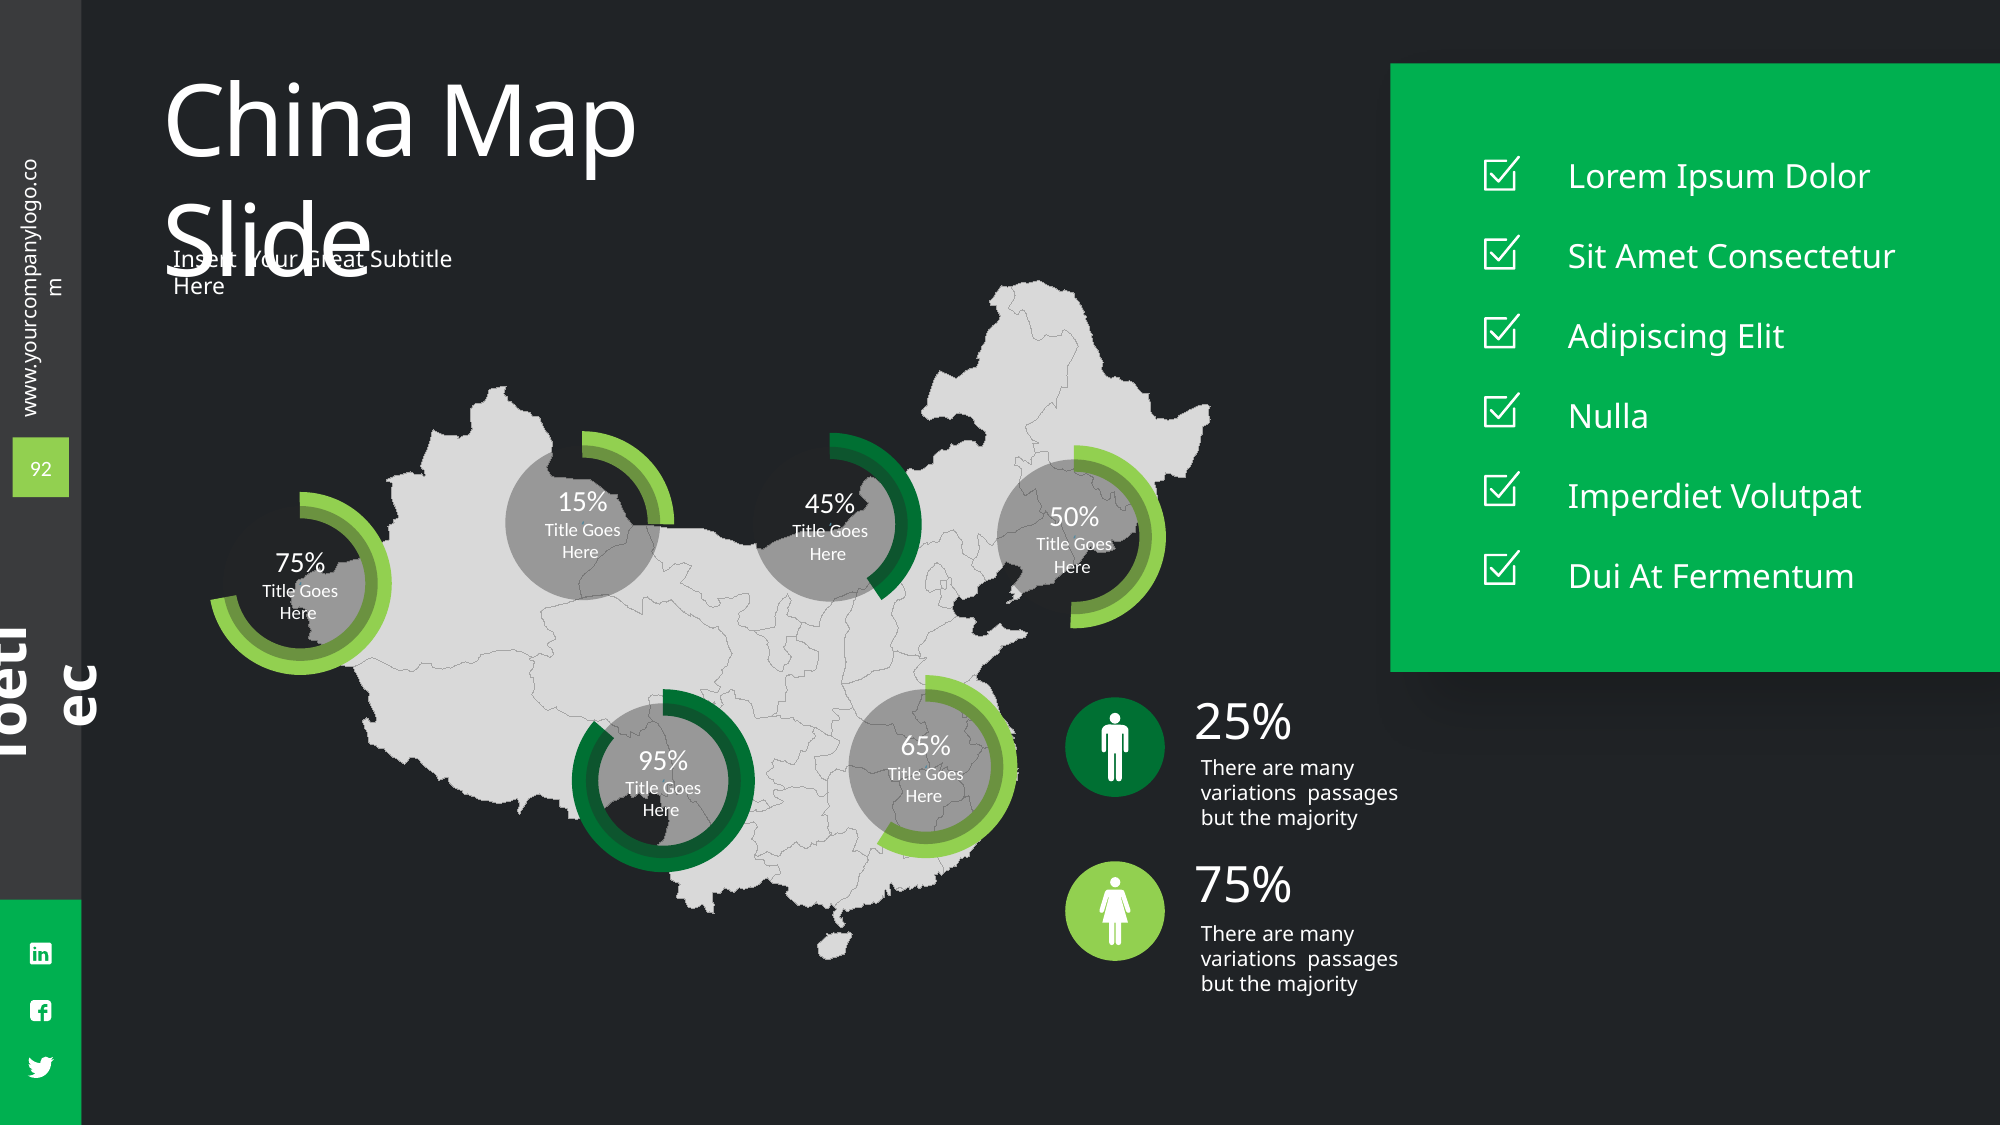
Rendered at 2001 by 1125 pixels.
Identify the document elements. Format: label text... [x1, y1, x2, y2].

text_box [1484, 471, 1520, 507]
text_box Lorem Ipsum Dolor Sit Amet Consectetur Adipiscing Elit Nulla Imperdiet Volutpat Dui At Fermentum [1553, 108, 1972, 603]
text_box [1389, 62, 2000, 673]
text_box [289, 280, 1210, 960]
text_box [1065, 697, 1165, 797]
text_box There are many variations passages but the majority [1200, 920, 1415, 996]
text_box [1065, 861, 1165, 961]
text_box China Map Slide [147, 116, 677, 236]
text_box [1484, 155, 1520, 191]
slide_number 92 [12, 437, 69, 498]
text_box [1484, 313, 1520, 349]
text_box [208, 431, 1166, 873]
text_box There are many variations passages but the majority [1210, 754, 1415, 830]
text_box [1484, 392, 1520, 428]
text_box 75% [1210, 852, 1294, 913]
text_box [1484, 234, 1520, 270]
text_box Insert Your Great Subtitle Here [158, 237, 512, 307]
text_box 25% [1210, 689, 1294, 750]
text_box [1484, 550, 1520, 585]
